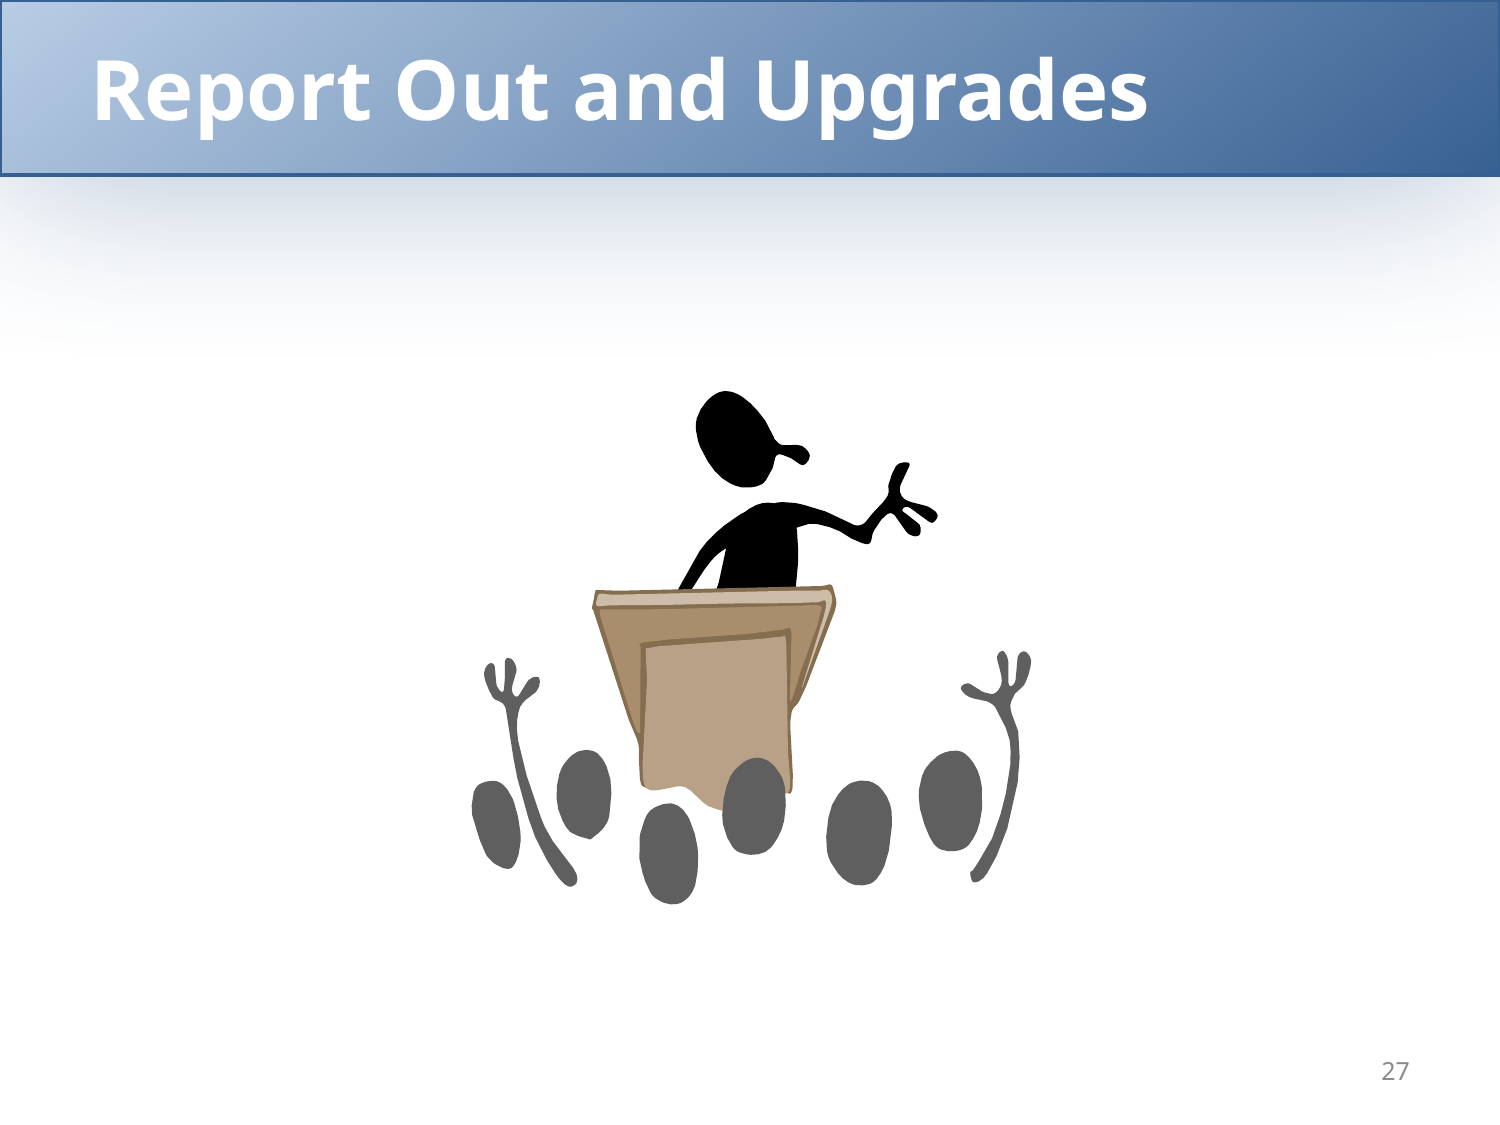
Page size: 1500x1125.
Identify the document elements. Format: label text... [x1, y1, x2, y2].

slide_number 27 [1074, 1042, 1425, 1103]
picture [469, 389, 1033, 906]
title Report Out and Upgrades [75, 0, 1350, 175]
